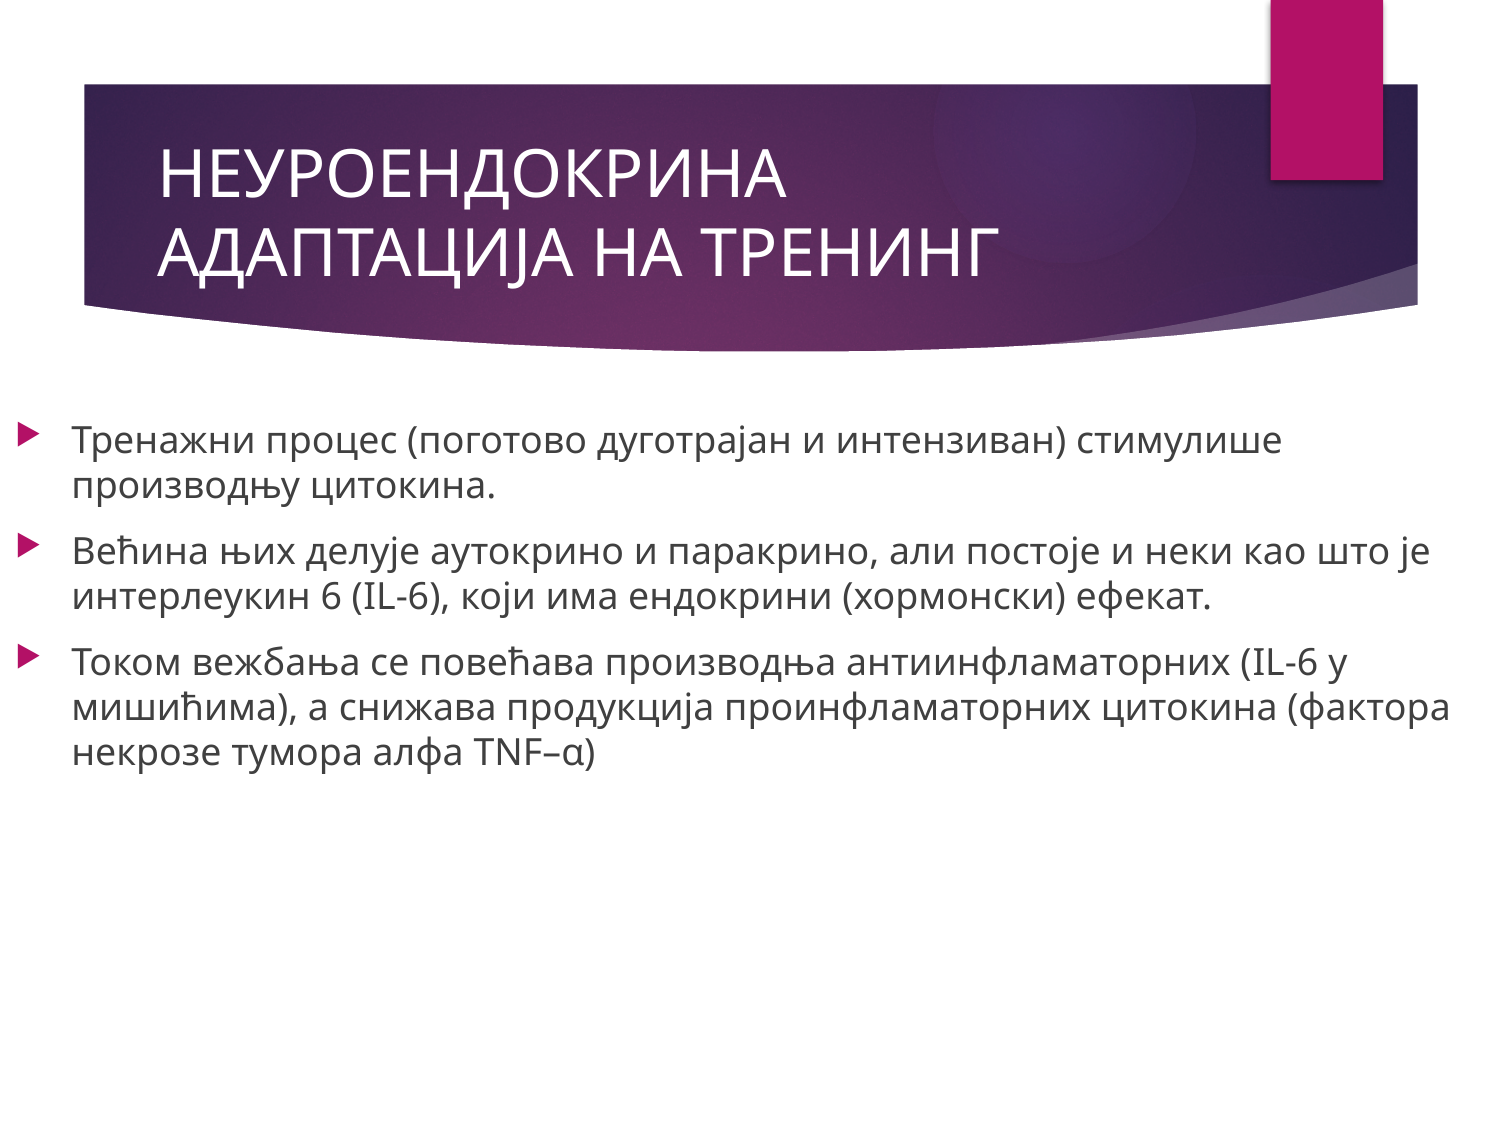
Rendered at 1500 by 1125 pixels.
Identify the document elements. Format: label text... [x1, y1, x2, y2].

title НЕУРОЕНДОКРИНА АДАПТАЦИЈА НА ТРЕНИНГ [142, 152, 1183, 269]
list Тренажни процес (поготово дуготрајан и интензиван) стимулише производњу цитокина. Већина њих делује аутокрино и паракрино, али постоје и неки као што је интерлеукин 6 (IL-6), који има ендокрини (хормонски) ефекат. Током вежбања се повећава производња антиинфламаторних (IL-6 у мишићима), а снижава продукција проинфламаторних цитокина (фактора некрозе тумора алфа TNF–α) [0, 408, 1483, 1106]
